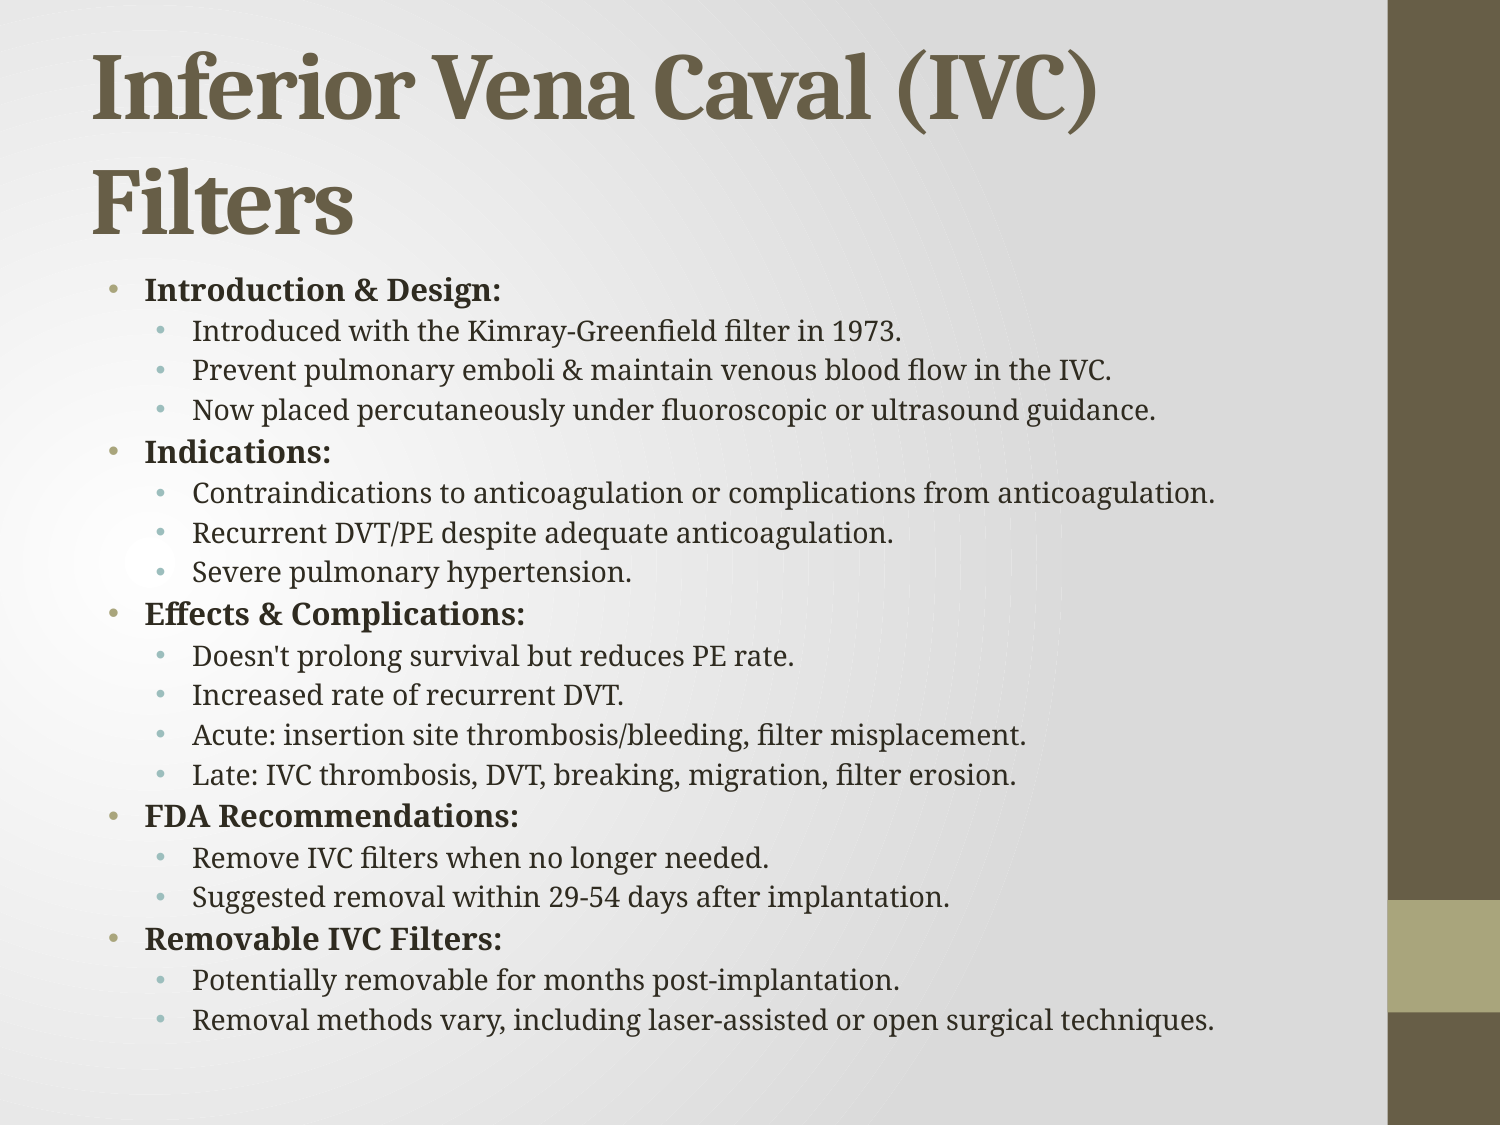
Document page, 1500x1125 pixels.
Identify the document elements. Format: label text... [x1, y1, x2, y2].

title Inferior Vena Caval (IVC) Filters [75, 45, 1325, 233]
list Introduction & Design: Introduced with the Kimray-Greenfield filter in 1973. Prevent pulmonary emboli & maintain venous blood flow in the IVC. Now placed percutaneously under fluoroscopic or ultrasound guidance. Indications: Contraindications to anticoagulation or complications from anticoagulation. Recurrent DVT/PE despite adequate anticoagulation. Severe pulmonary hypertension. Effects & Complications: Doesn't prolong survival but reduces PE rate. Increased rate of recurrent DVT. Acute: insertion site thrombosis/bleeding, filter misplacement. Late: IVC thrombosis, DVT, breaking, migration, filter erosion. FDA Recommendations: Remove IVC filters when no longer needed. Suggested removal within 29-54 days after implantation. Removable IVC Filters: Potentially removable for months post-implantation. Removal methods vary, including laser-assisted or open surgical techniques. [75, 262, 1325, 1050]
